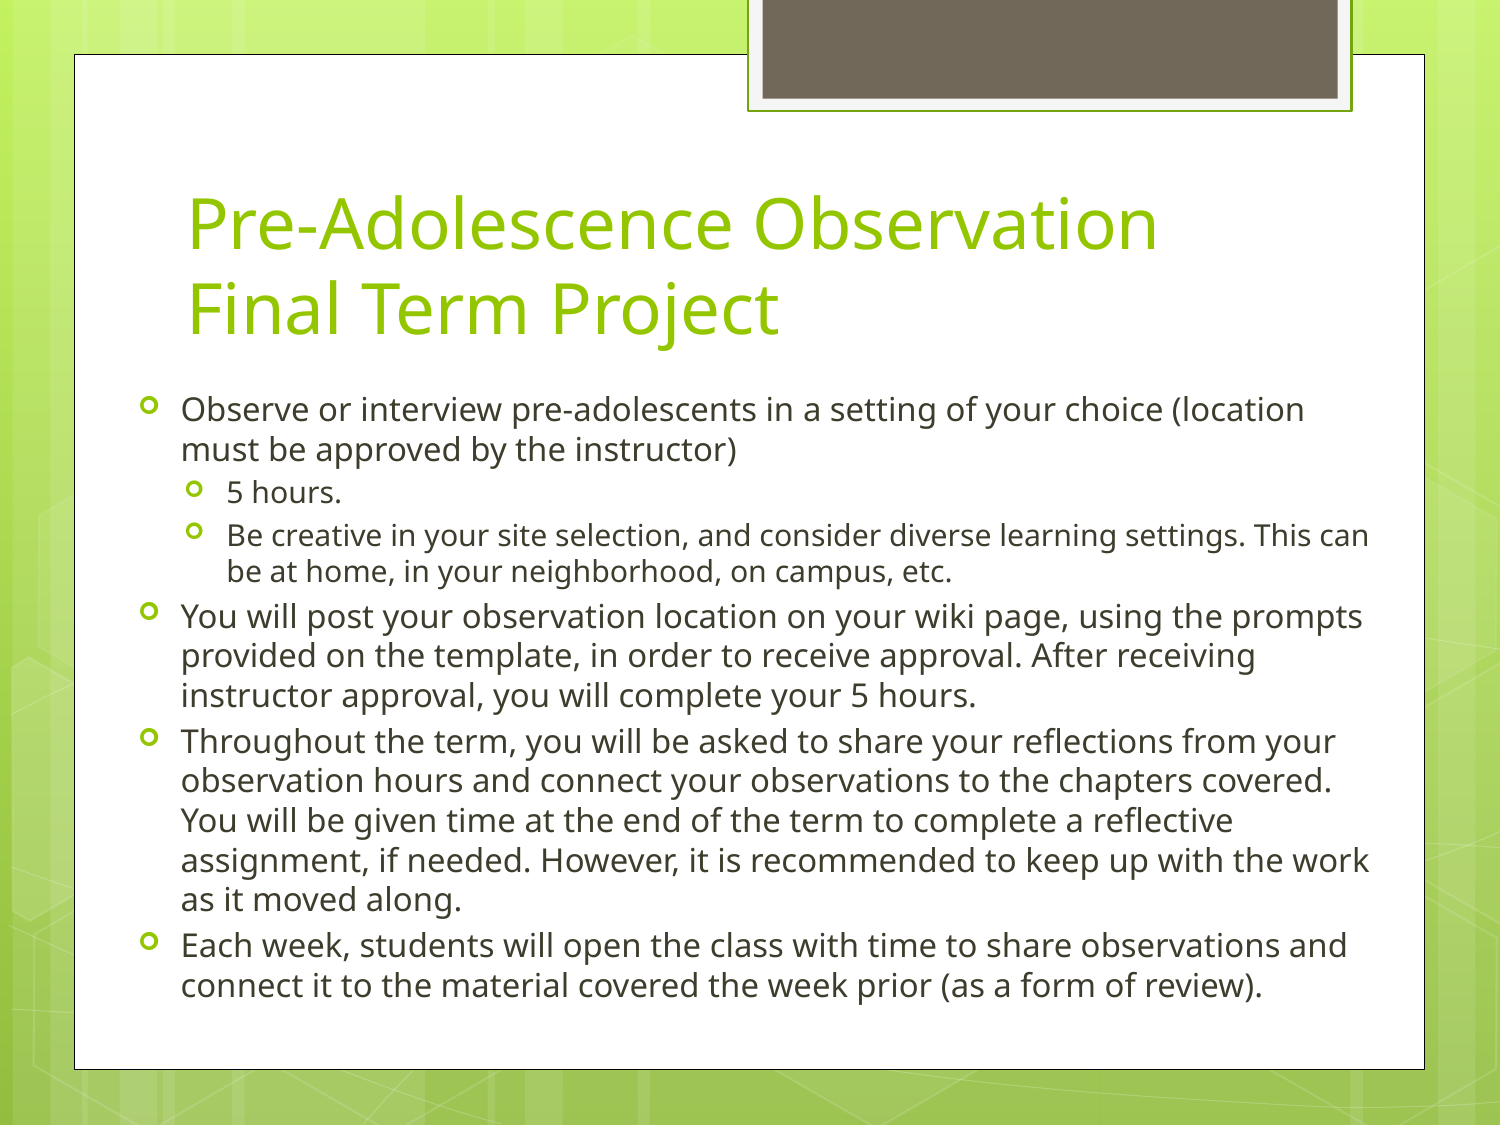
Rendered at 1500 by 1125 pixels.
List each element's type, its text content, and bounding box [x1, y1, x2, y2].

title Pre-Adolescence Observation Final Term Project [171, 168, 1324, 357]
list Observe or interview pre-adolescents in a setting of your choice (location must be approved by the instructor) 5 hours. Be creative in your site selection, and consider diverse learning settings. This can be at home, in your neighborhood, on campus, etc. You will post your observation location on your wiki page, using the prompts provided on the template, in order to receive approval. After receiving instructor approval, you will complete your 5 hours. Throughout the term, you will be asked to share your reflections from your observation hours and connect your observations to the chapters covered. You will be given time at the end of the term to complete a reflective assignment, if needed. However, it is recommended to keep up with the work as it moved along. Each week, students will open the class with time to share observations and connect it to the material covered the week prior (as a form of review). [112, 381, 1388, 1025]
